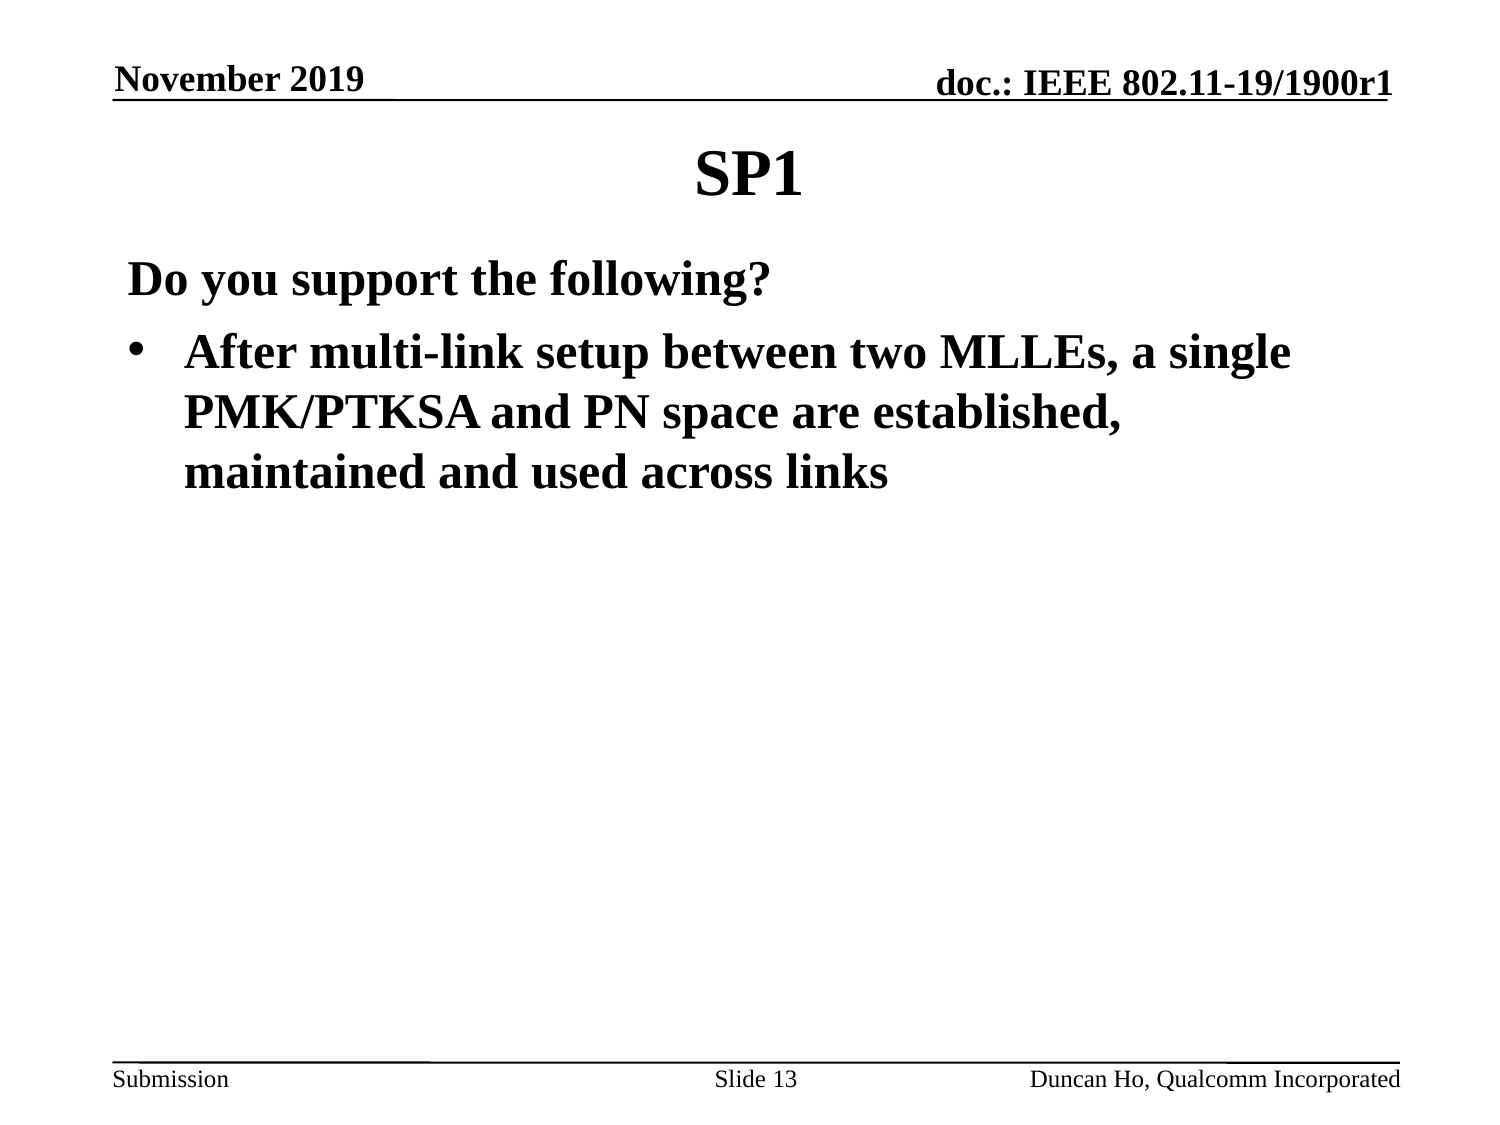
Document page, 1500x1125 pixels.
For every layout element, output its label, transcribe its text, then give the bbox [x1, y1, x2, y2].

title SP1 [112, 112, 1388, 226]
slide_number Slide 13 [712, 1061, 800, 1123]
list Do you support the following? After multi-link setup between two MLLEs, a single PMK/PTKSA and PN space are established, maintained and used across links [112, 238, 1388, 1013]
footer Duncan Ho, Qualcomm Incorporated [878, 1061, 1402, 1093]
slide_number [114, 54, 423, 100]
